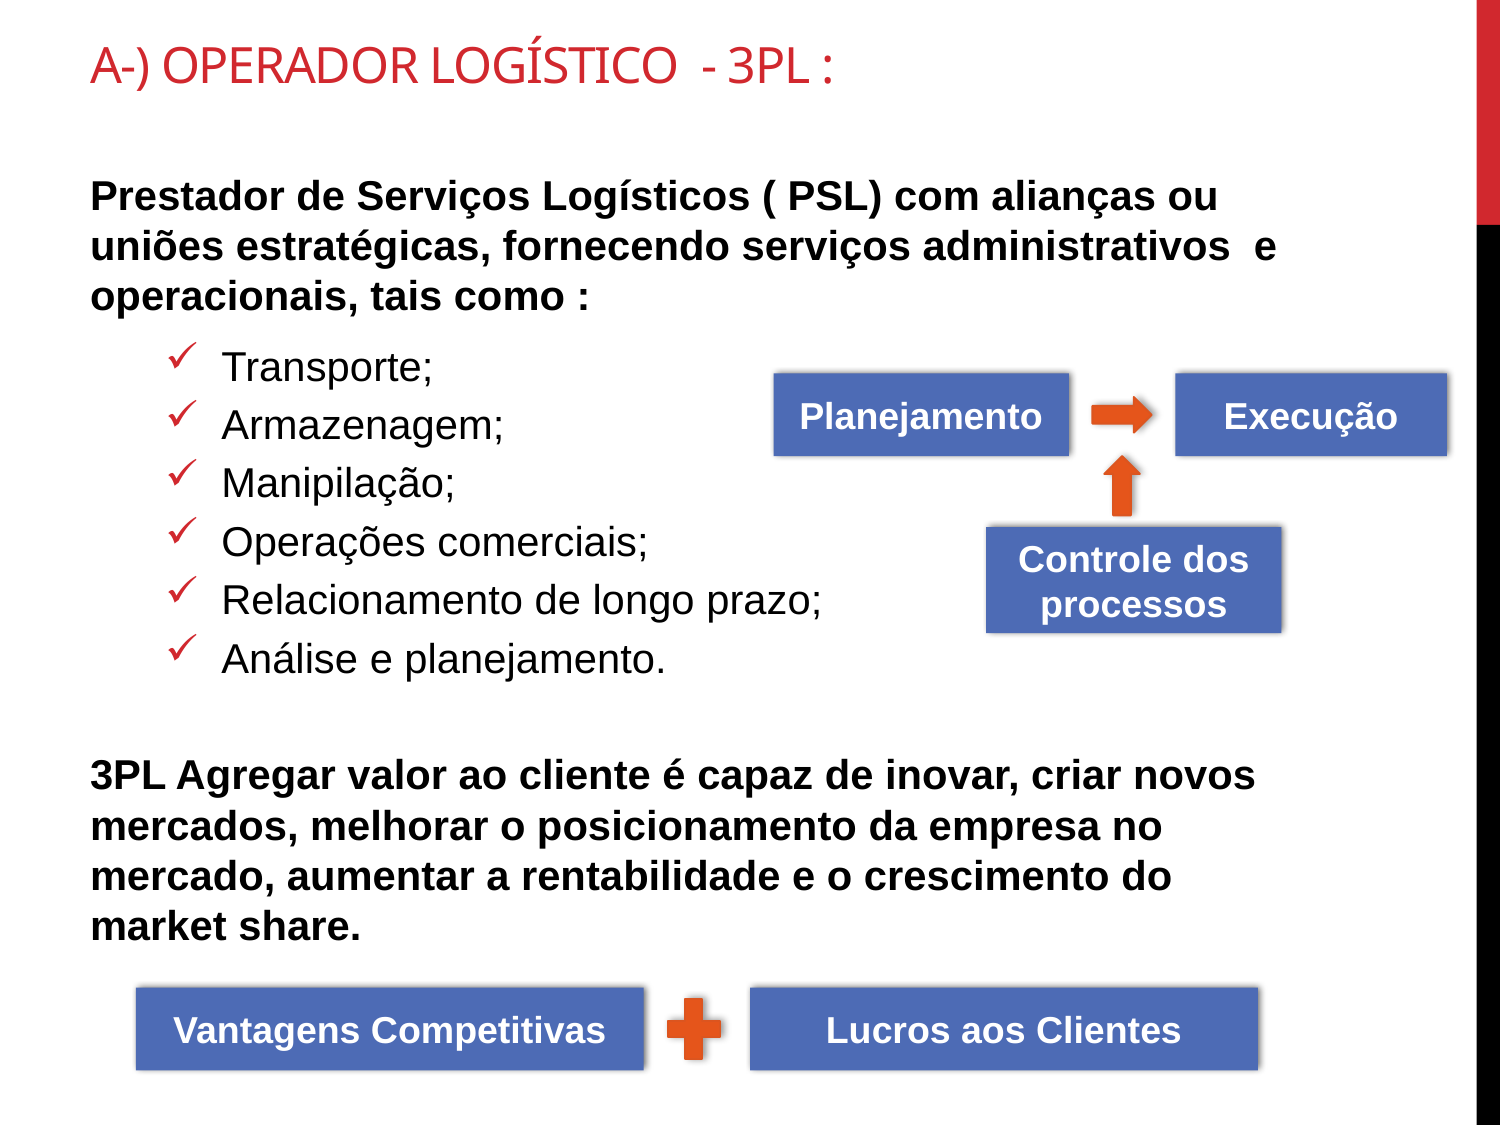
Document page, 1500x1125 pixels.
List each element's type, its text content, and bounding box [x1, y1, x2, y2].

text_box Vantagens Competitivas [135, 987, 644, 1071]
text_box Planejamento [773, 373, 1069, 457]
text_box [1103, 455, 1141, 517]
list Prestador de Serviços Logísticos ( PSL) com alianças ou uniões estratégicas, fornecendo serviços administrativos e operacionais, tais como : Transporte; Armazenagem; Manipilação; Operações comerciais; Relacionamento de longo prazo; Análise e planejamento. 3PL Agregar valor ao cliente é capaz de inovar, criar novos mercados, melhorar o posicionamento da empresa no mercado, aumentar a rentabilidade e o crescimento do market share. [75, 160, 1325, 1024]
text_box Execução [1175, 373, 1447, 457]
text_box Lucros aos Clientes [750, 987, 1258, 1071]
text_box [1091, 396, 1153, 434]
text_box Controle dos processos [986, 527, 1282, 634]
text_box [667, 998, 721, 1060]
title A-) Operador Logístico - 3PL : [75, 0, 1459, 161]
